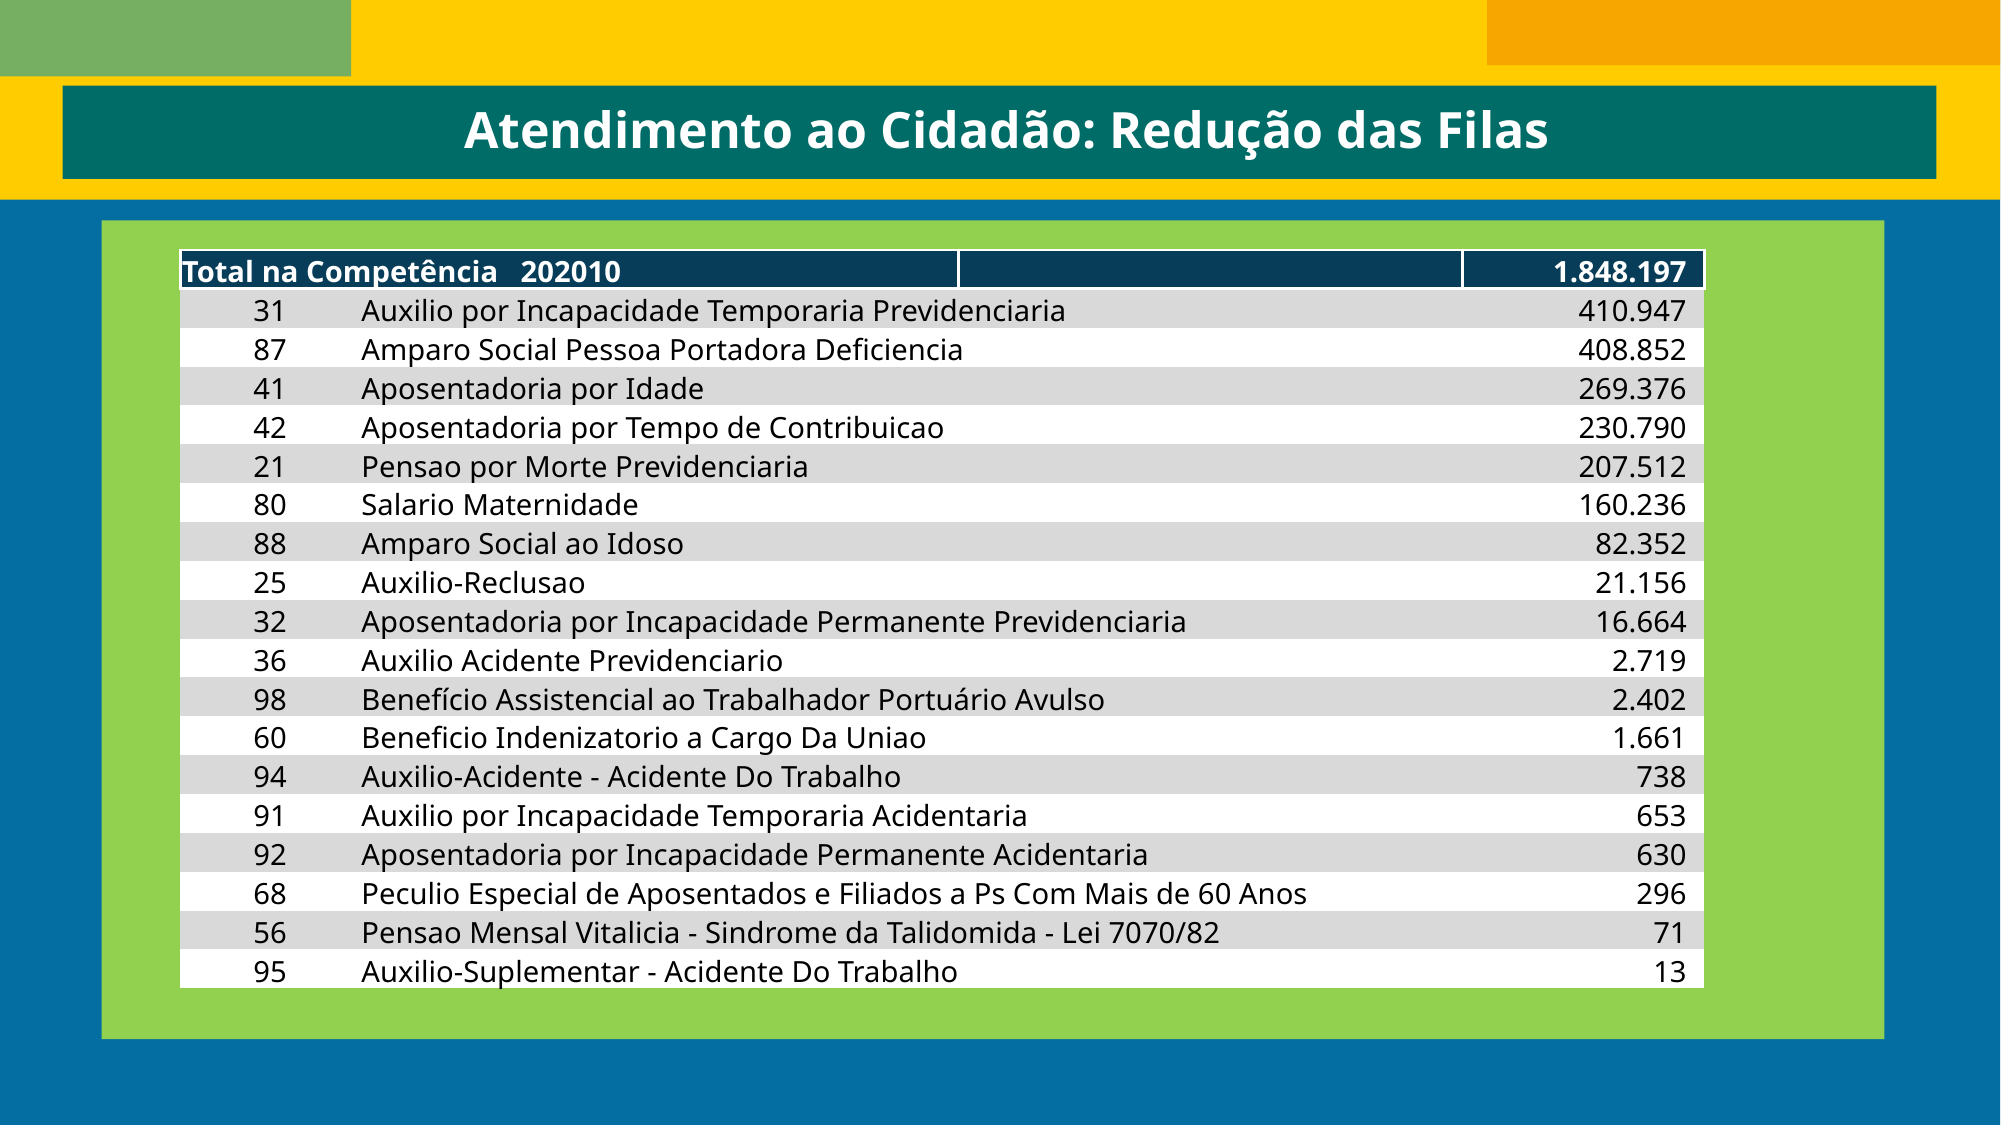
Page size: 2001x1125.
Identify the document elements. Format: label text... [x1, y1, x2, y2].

table_cell 21.156 [1463, 561, 1704, 600]
table_cell 31 [180, 290, 360, 328]
table_cell Aposentadoria por Incapacidade Permanente Previdenciaria [360, 600, 1463, 639]
table_cell 80 [180, 483, 360, 522]
table_cell Auxilio-Reclusao [360, 561, 1463, 600]
text_box [101, 220, 1885, 1040]
table_cell 160.236 [1463, 483, 1704, 522]
table_cell 94 [180, 755, 360, 794]
table_header Total na Competência 202010 [182, 251, 957, 287]
text_box [62, 85, 1937, 179]
table_cell 2.402 [1463, 677, 1704, 716]
table_cell Amparo Social Pessoa Portadora Deficiencia [360, 328, 1463, 367]
table_cell Aposentadoria por Idade [360, 367, 1463, 405]
table_cell 630 [1463, 833, 1704, 872]
table_cell 32 [180, 600, 360, 639]
table_cell 738 [1463, 755, 1704, 794]
table_cell 25 [180, 561, 360, 600]
table_cell 98 [180, 677, 360, 716]
table_cell 21 [180, 444, 360, 483]
table_cell Auxilio Acidente Previdenciario [360, 639, 1463, 677]
table_cell 42 [180, 405, 360, 444]
table_cell Auxilio por Incapacidade Temporaria Acidentaria [360, 794, 1463, 833]
table_cell 2.719 [1463, 639, 1704, 677]
table_cell Auxilio-Acidente - Acidente Do Trabalho [360, 755, 1463, 794]
table_cell Peculio Especial de Aposentados e Filiados a Ps Com Mais de 60 Anos [360, 872, 1463, 911]
table_cell 408.852 [1463, 328, 1704, 367]
table_cell 410.947 [1463, 290, 1704, 328]
table_cell 71 [1463, 911, 1704, 949]
table_cell 269.376 [1463, 367, 1704, 405]
table_cell 207.512 [1463, 444, 1704, 483]
table_cell 95 [180, 949, 360, 988]
table_cell 60 [180, 716, 360, 755]
table_cell 91 [180, 794, 360, 833]
table_cell 1.661 [1463, 716, 1704, 755]
table_header [960, 251, 1461, 287]
text_box [0, 0, 352, 77]
table_header 1.848.197 [1464, 251, 1703, 287]
table_cell Salario Maternidade [360, 483, 1463, 522]
table_cell Auxilio por Incapacidade Temporaria Previdenciaria [360, 290, 1463, 328]
table_cell 230.790 [1463, 405, 1704, 444]
table_cell 296 [1463, 872, 1704, 911]
table_cell 88 [180, 522, 360, 561]
table_cell Beneficio Indenizatorio a Cargo Da Uniao [360, 716, 1463, 755]
table_cell 36 [180, 639, 360, 677]
table_cell Aposentadoria por Incapacidade Permanente Acidentaria [360, 833, 1463, 872]
table_cell Aposentadoria por Tempo de Contribuicao [360, 405, 1463, 444]
text_box Atendimento ao Cidadão: Redução das Filas [129, 91, 1885, 166]
table_cell 41 [180, 367, 360, 405]
table_cell 653 [1463, 794, 1704, 833]
table_cell 68 [180, 872, 360, 911]
text_box [1487, 0, 2001, 66]
table_cell Auxilio-Suplementar - Acidente Do Trabalho [360, 949, 1463, 988]
table_cell 56 [180, 911, 360, 949]
table_cell Amparo Social ao Idoso [360, 522, 1463, 561]
table_cell Pensao Mensal Vitalicia - Sindrome da Talidomida - Lei 7070/82 [360, 911, 1463, 949]
table_cell 92 [180, 833, 360, 872]
table_cell 13 [1463, 949, 1704, 988]
table_cell Benefício Assistencial ao Trabalhador Portuário Avulso [360, 677, 1463, 716]
table_cell 82.352 [1463, 522, 1704, 561]
text_box [0, 0, 2001, 200]
table_cell 87 [180, 328, 360, 367]
table_cell Pensao por Morte Previdenciaria [360, 444, 1463, 483]
table_cell 16.664 [1463, 600, 1704, 639]
